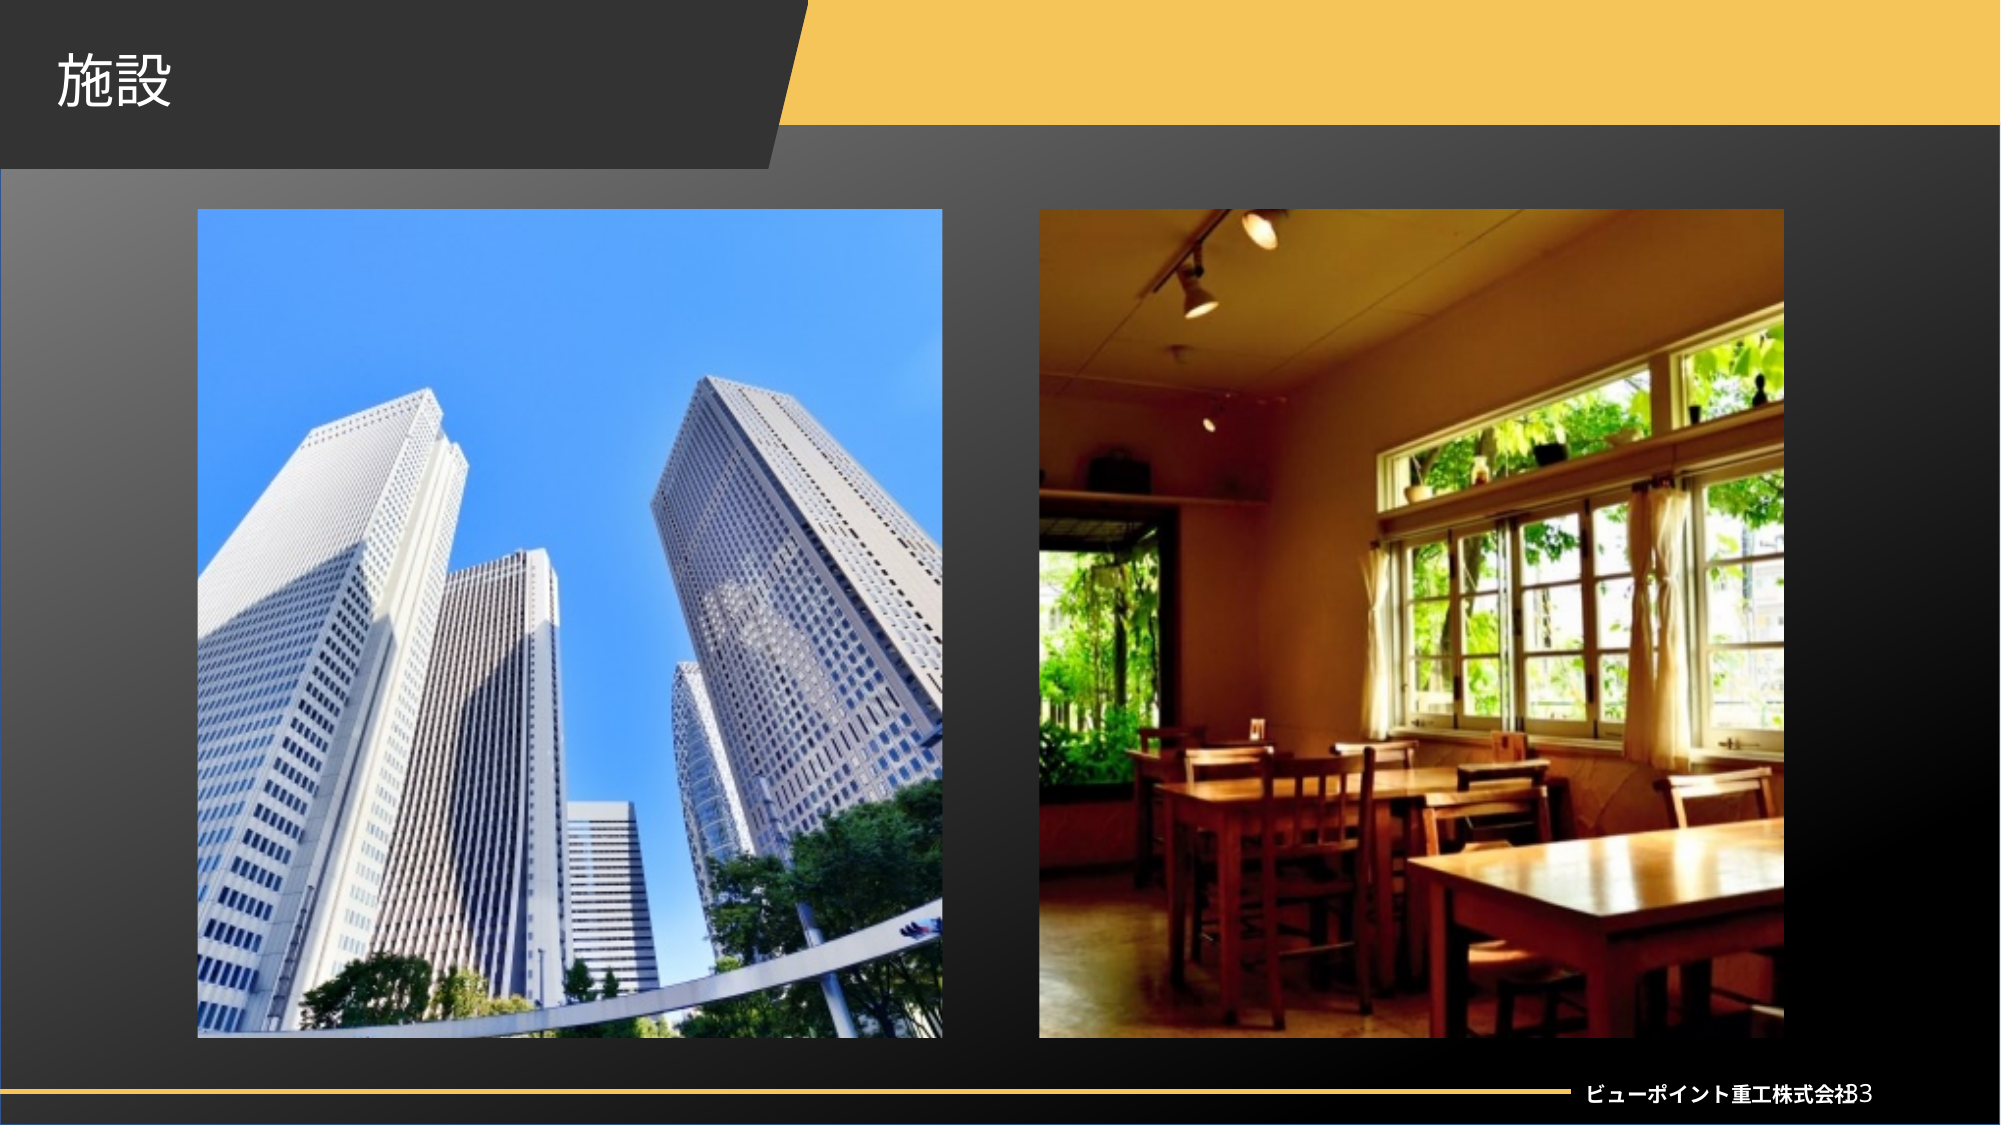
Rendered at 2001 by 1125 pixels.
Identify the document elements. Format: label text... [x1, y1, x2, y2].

picture [1039, 209, 1785, 1038]
picture [197, 209, 943, 1038]
title 施設 [41, 42, 1096, 124]
